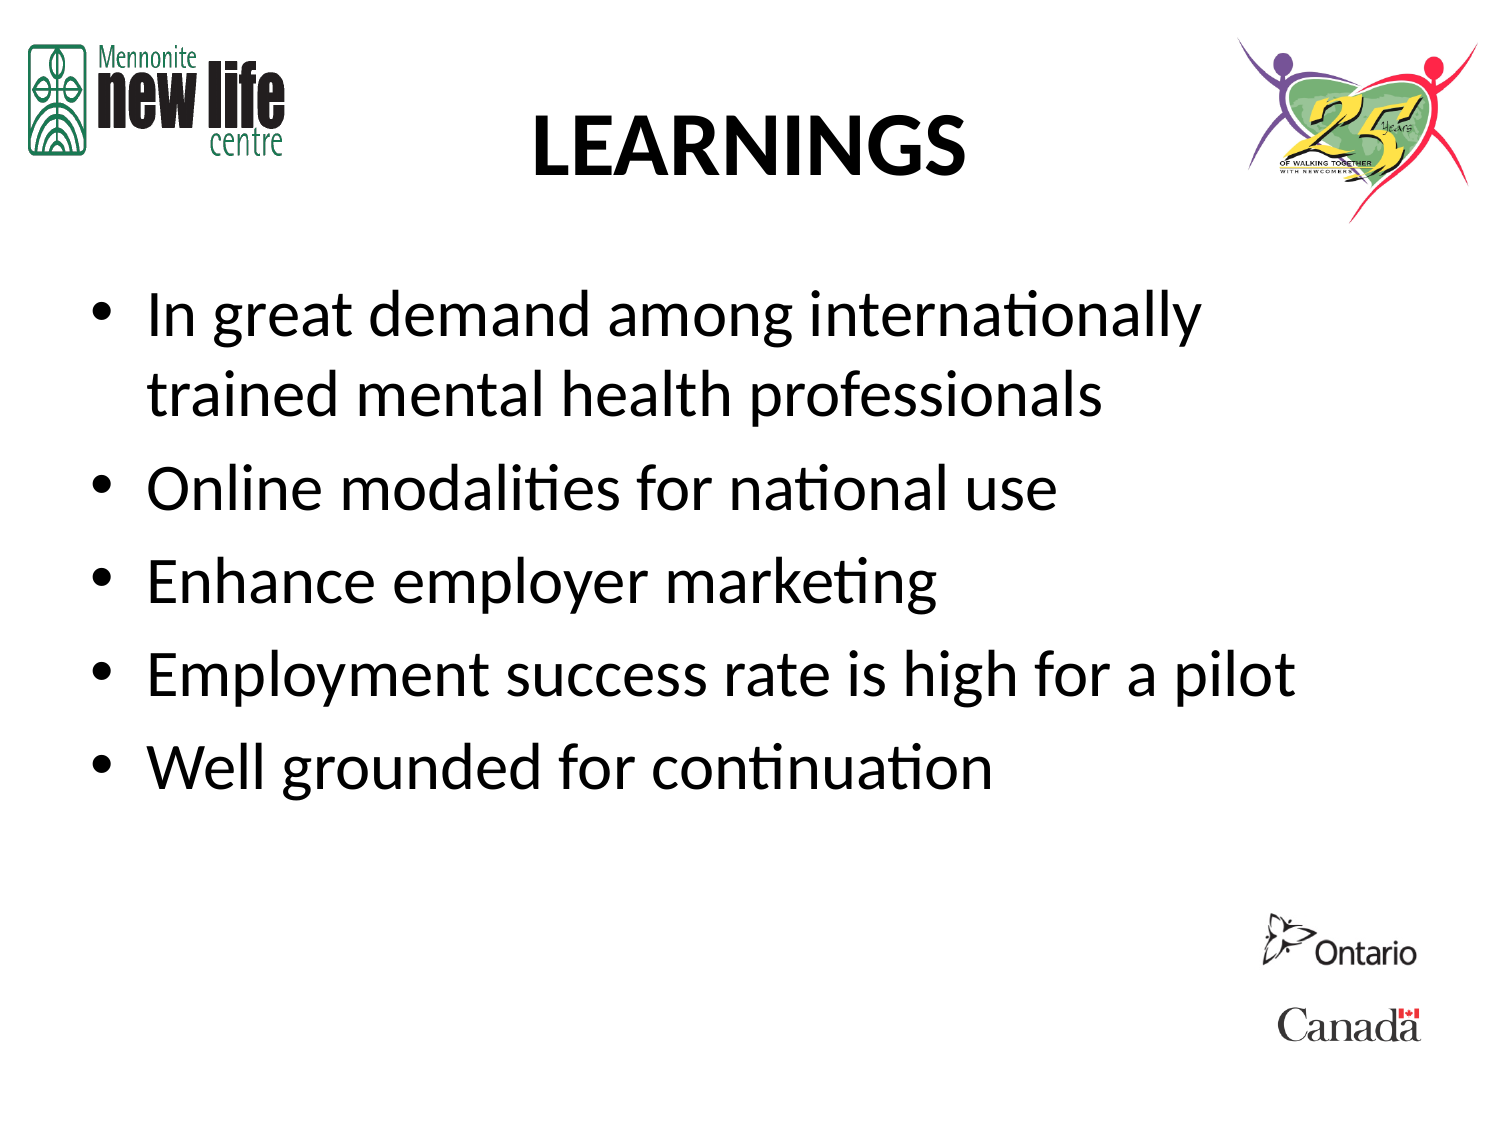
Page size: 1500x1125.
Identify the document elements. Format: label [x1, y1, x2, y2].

text_box [24, 37, 1478, 1088]
